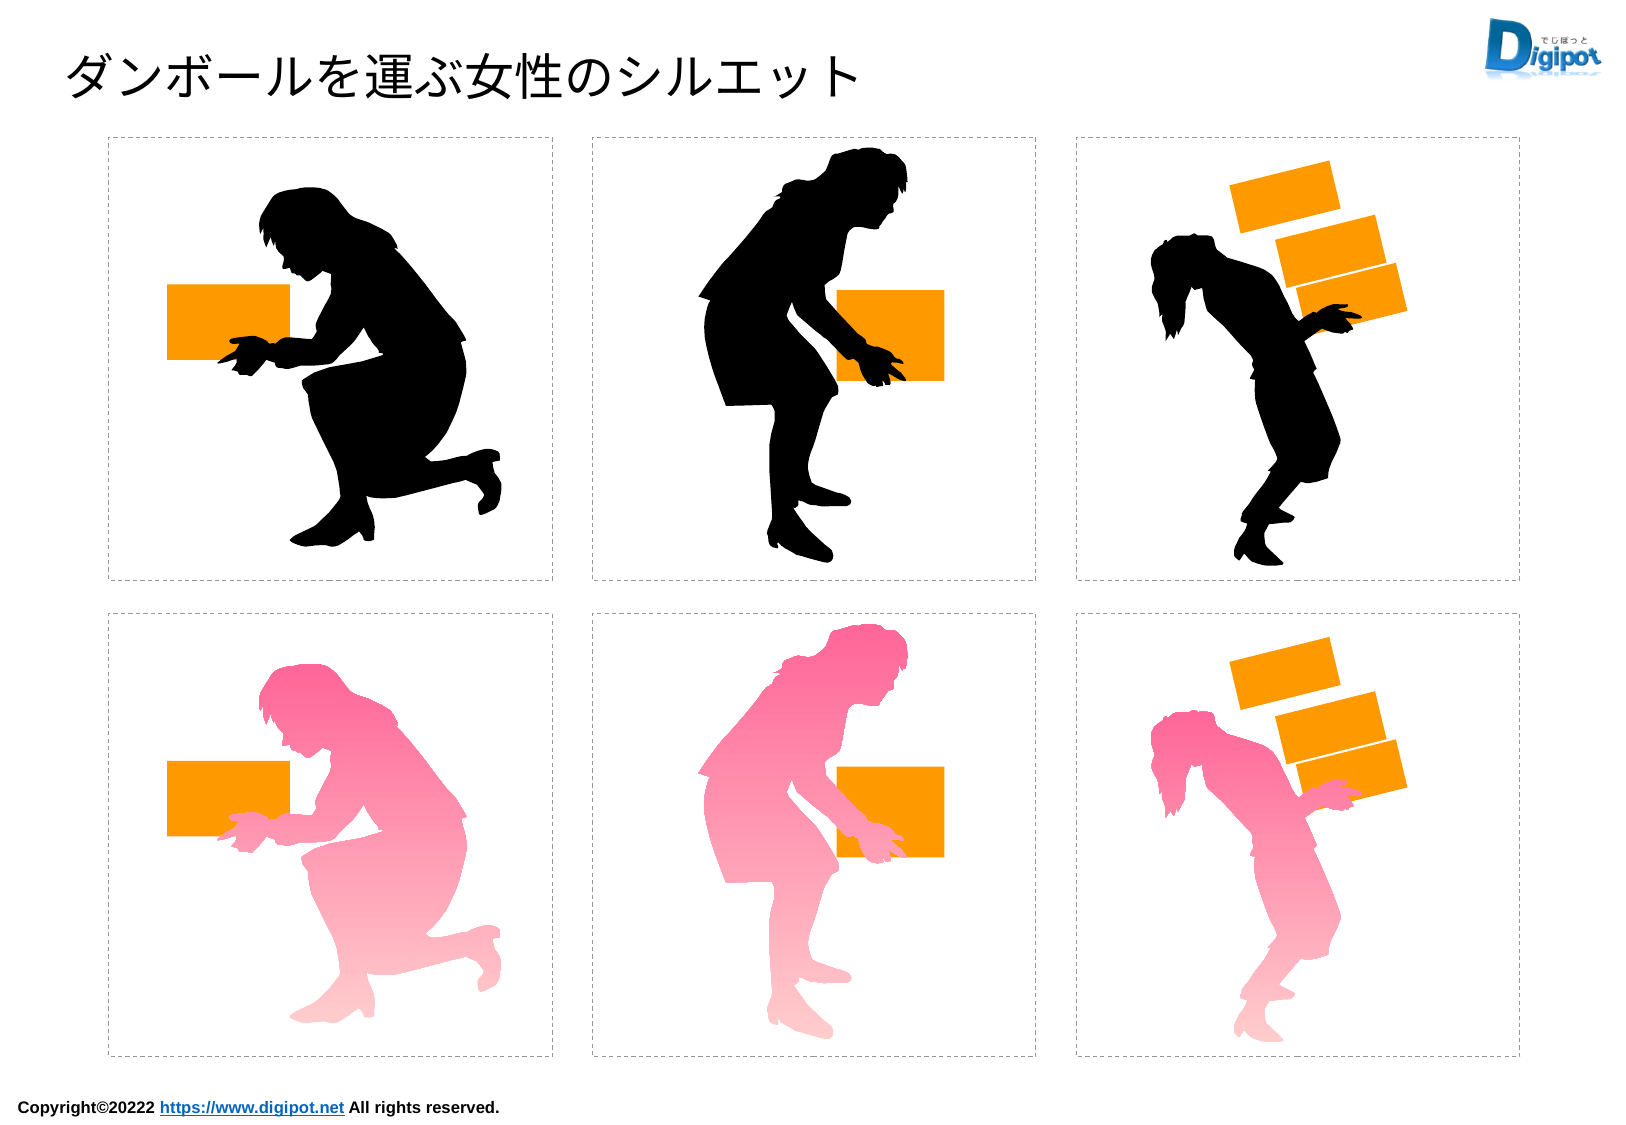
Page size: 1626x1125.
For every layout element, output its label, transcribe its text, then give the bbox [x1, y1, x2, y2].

text_box ダンボールを運ぶ女性のシルエット [49, 38, 880, 113]
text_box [1150, 160, 1408, 566]
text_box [167, 663, 502, 1024]
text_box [698, 624, 945, 1040]
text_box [1150, 636, 1408, 1043]
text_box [698, 147, 945, 563]
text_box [167, 187, 502, 547]
picture [1485, 18, 1602, 82]
